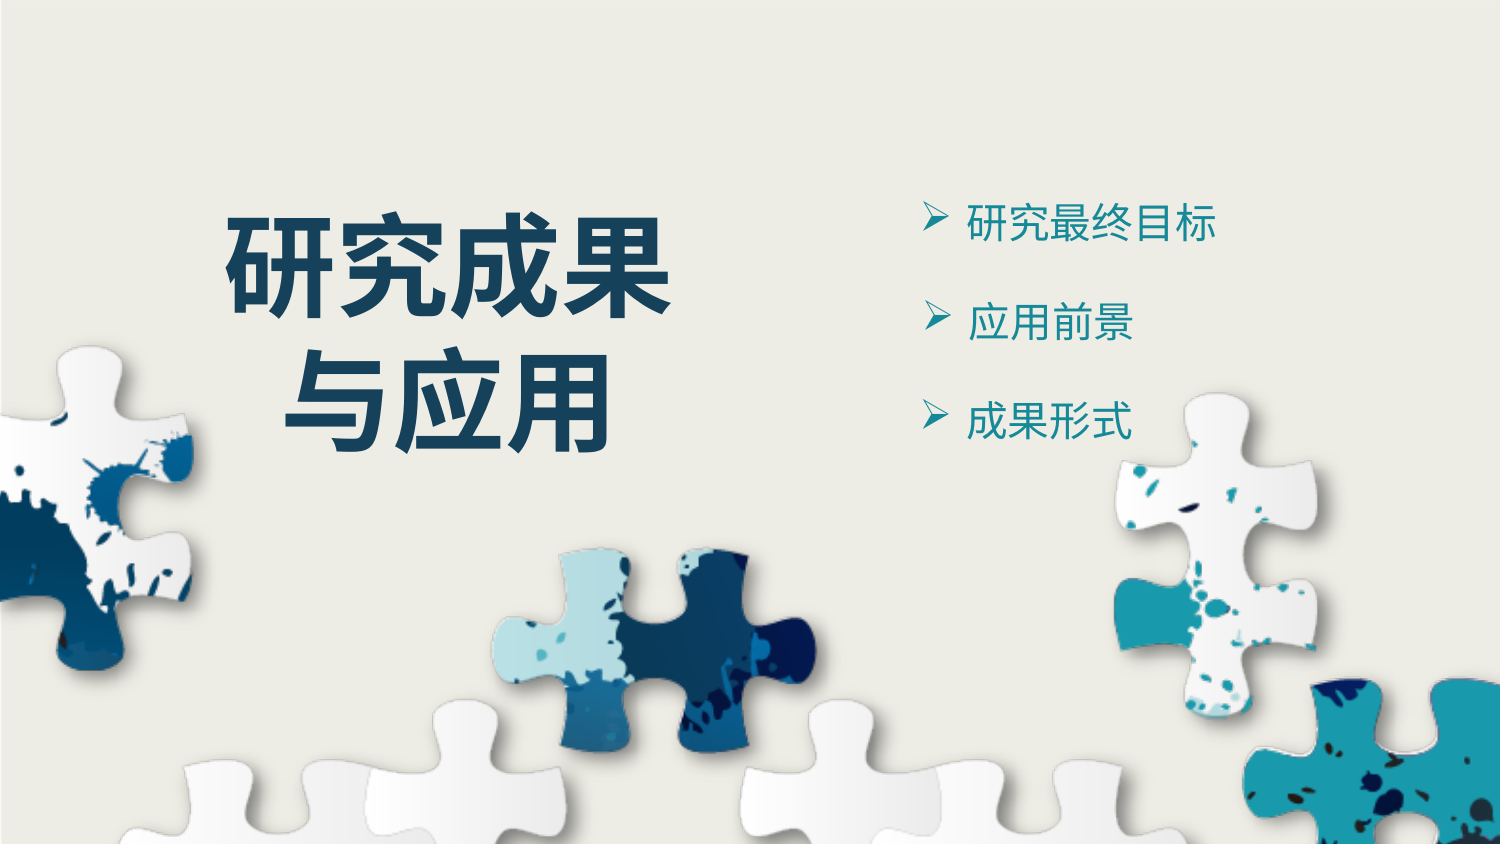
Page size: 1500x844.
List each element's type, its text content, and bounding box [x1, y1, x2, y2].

picture [0, 0, 1500, 844]
text_box 成果形式 [904, 387, 1149, 453]
text_box 研究成果 与应用 [208, 189, 689, 474]
text_box 研究最终目标 [904, 189, 1233, 254]
text_box 应用前景 [906, 288, 1151, 353]
